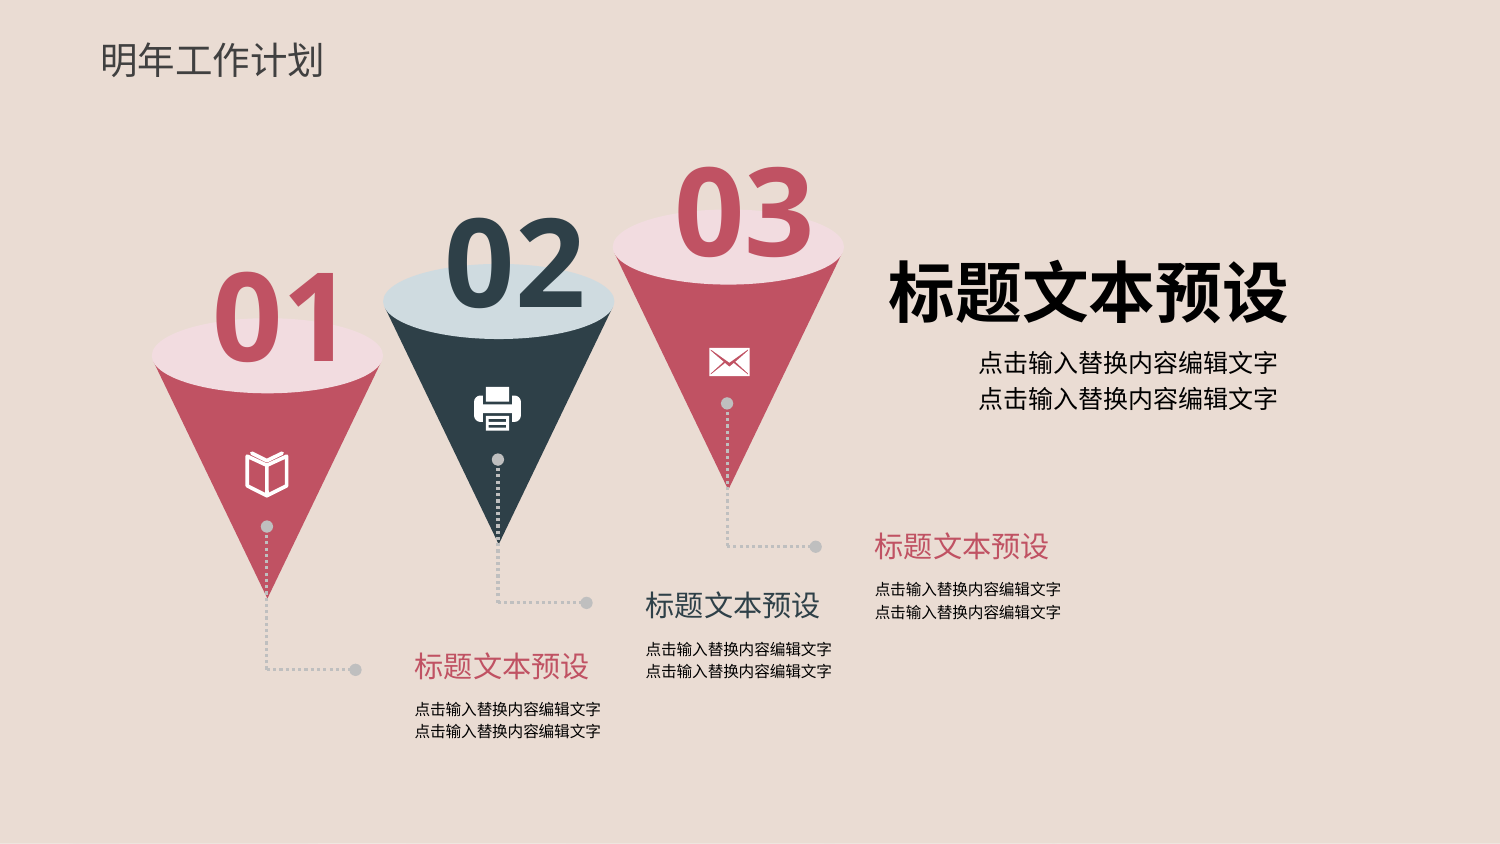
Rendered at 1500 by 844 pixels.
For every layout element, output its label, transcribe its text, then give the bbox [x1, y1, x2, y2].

text_box 明年工作计划 [100, 28, 450, 91]
text_box 标题文本预设 [888, 249, 1279, 333]
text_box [382, 176, 615, 604]
text_box 点击输入替换内容编辑文字 点击输入替换内容编辑文字 [888, 333, 1279, 423]
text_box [355, 646, 620, 754]
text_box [815, 526, 1081, 634]
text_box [586, 585, 851, 693]
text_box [612, 124, 845, 547]
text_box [151, 230, 384, 671]
